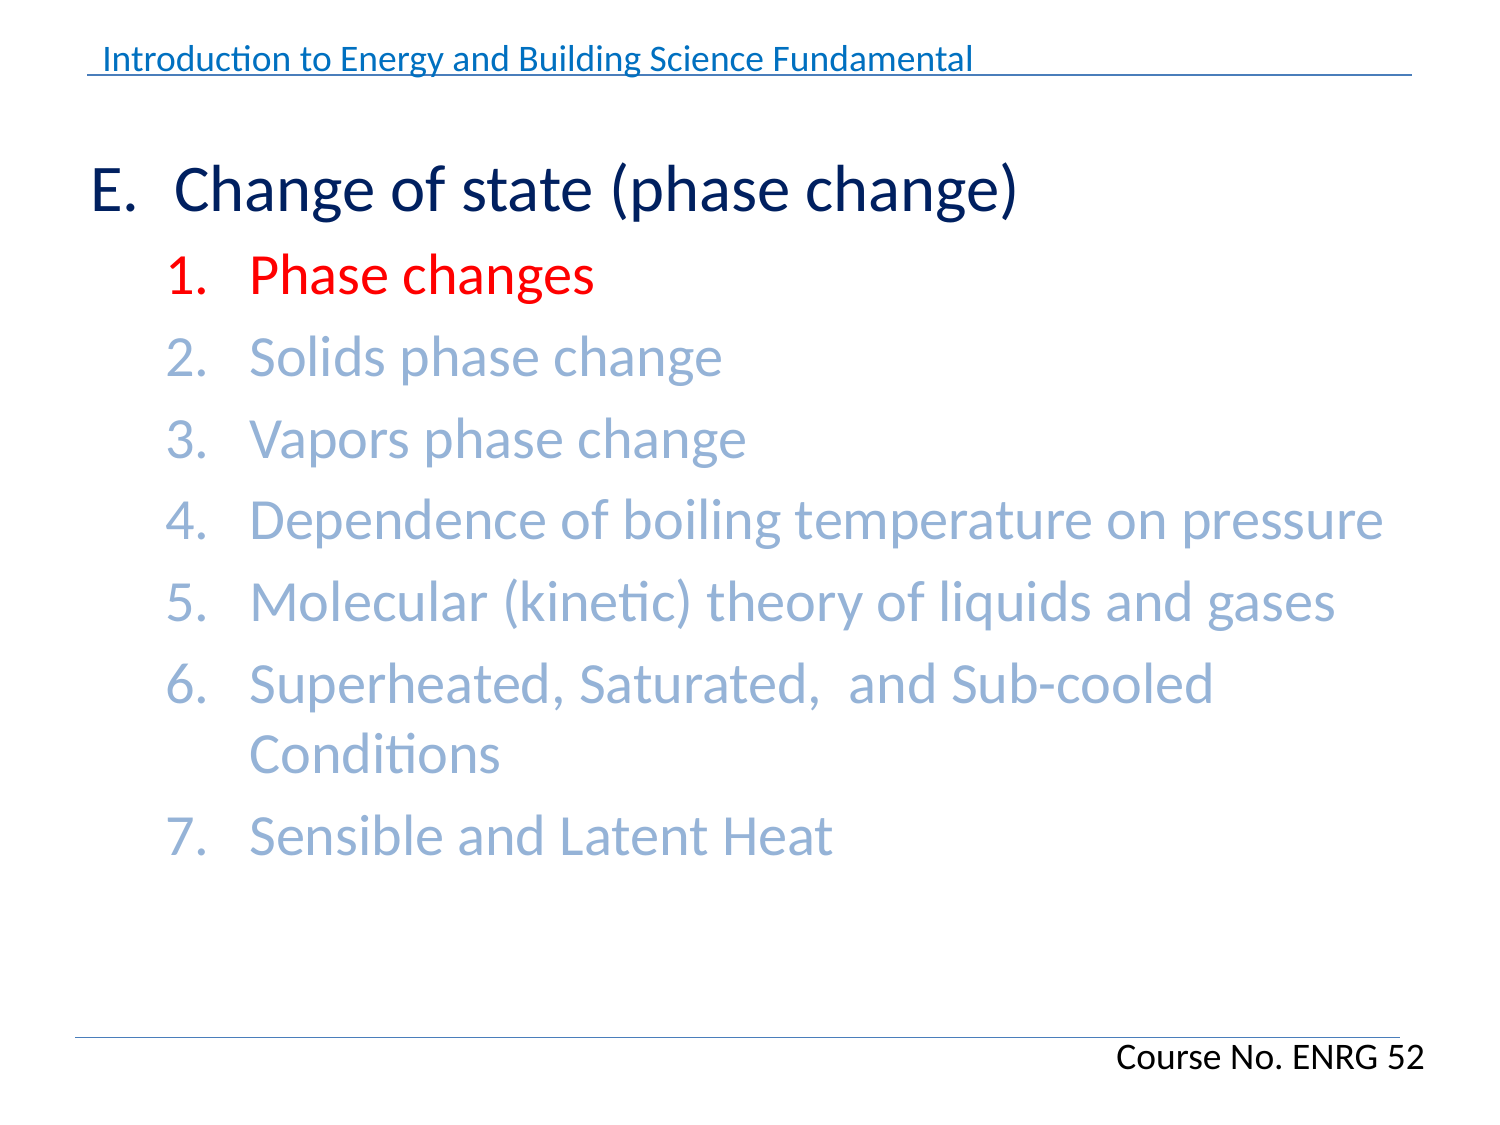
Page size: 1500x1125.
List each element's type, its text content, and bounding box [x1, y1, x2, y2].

list Change of state (phase change) Phase changes Solids phase change Vapors phase change Dependence of boiling temperature on pressure Molecular (kinetic) theory of liquids and gases Superheated, Saturated, and Sub-cooled Conditions Sensible and Latent Heat [75, 137, 1425, 1125]
